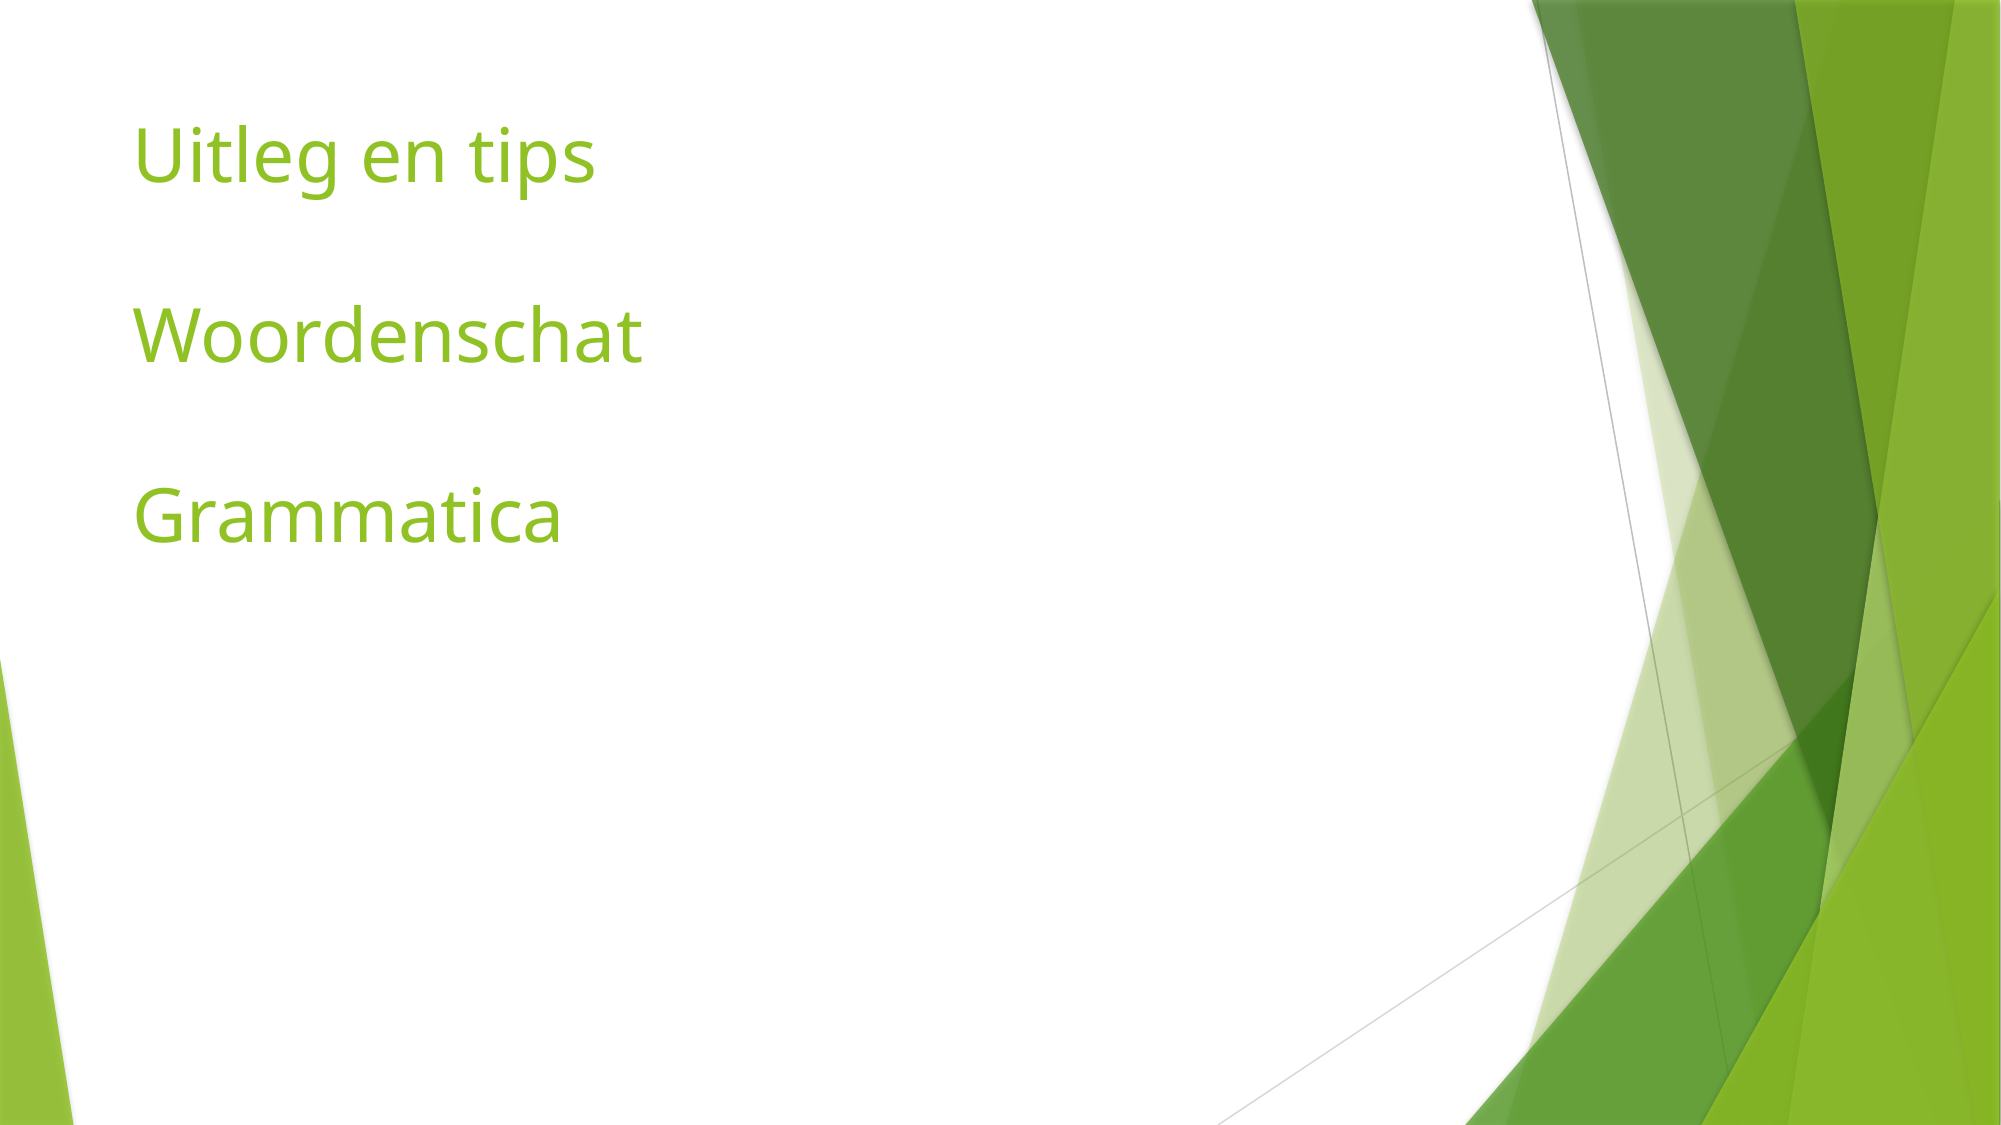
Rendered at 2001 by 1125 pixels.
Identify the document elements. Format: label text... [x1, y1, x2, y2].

title Uitleg en tips Woordenschat Grammatica [117, 99, 1522, 659]
